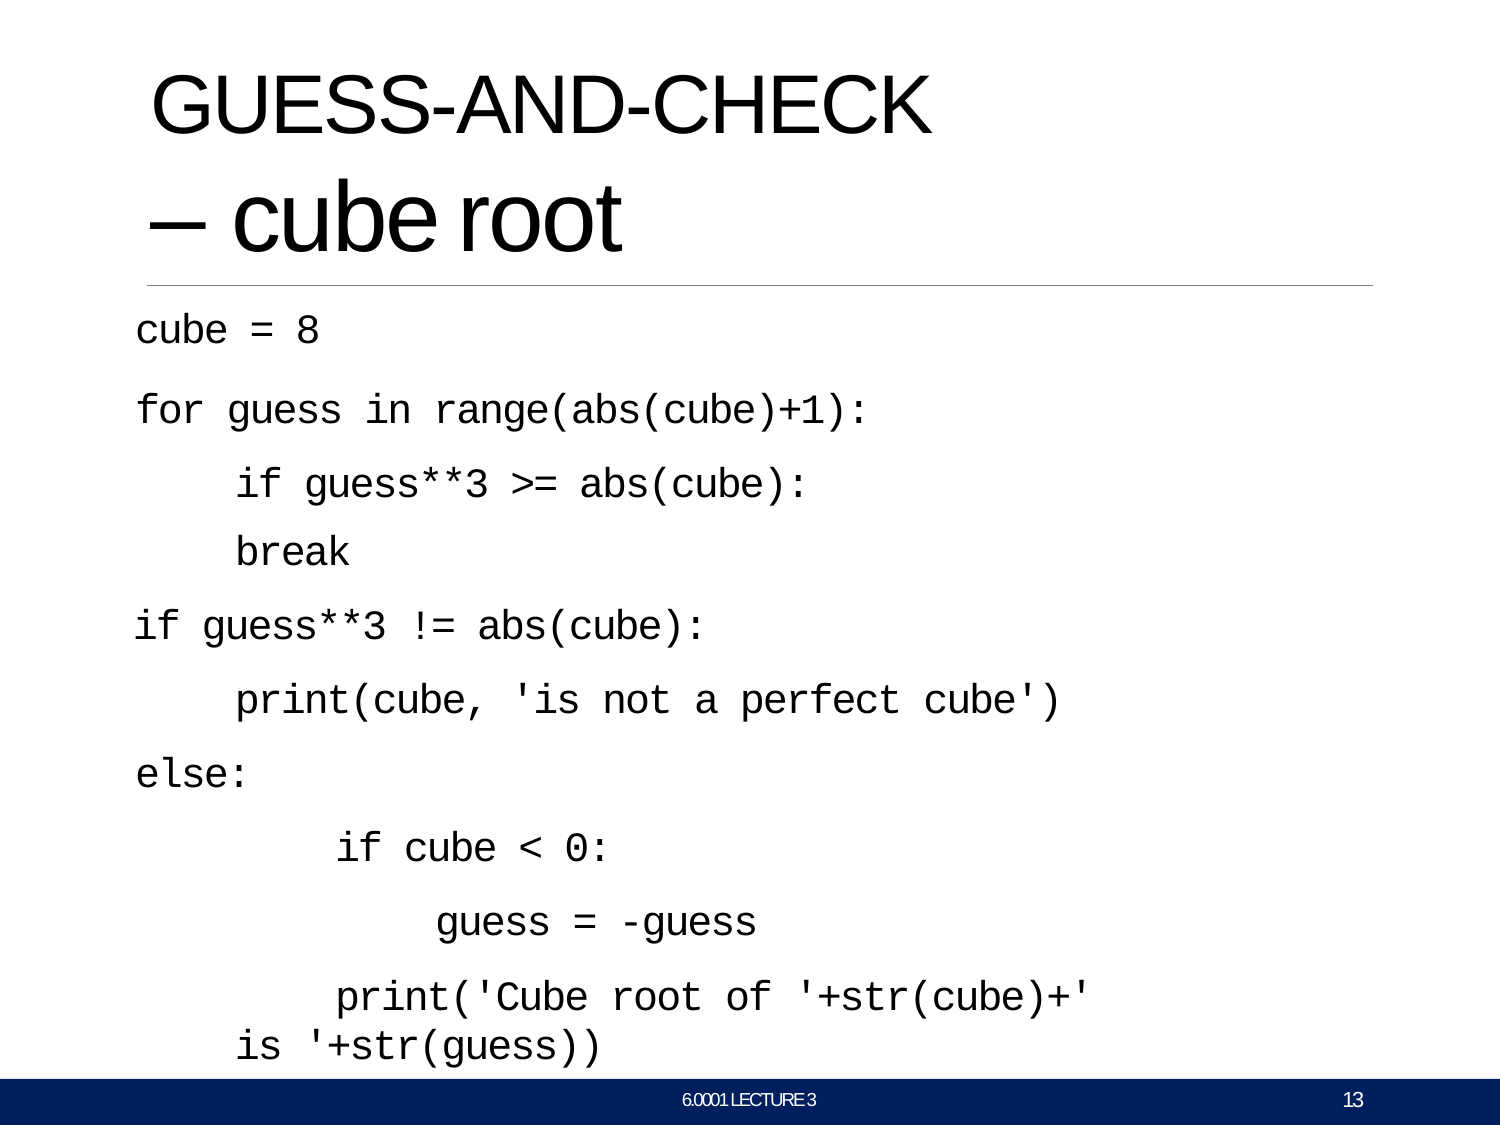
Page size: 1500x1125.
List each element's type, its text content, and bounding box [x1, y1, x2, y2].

slide_number 13 [1338, 1088, 1369, 1125]
text_box – cube root [147, 149, 625, 272]
footer 6.0001 LECTURE 3 [679, 1090, 821, 1125]
title GUESS-AND-CHECK [147, 47, 1063, 238]
text_box cube = 8 for guess in range(abs(cube)+1): if guess**3 >= abs(cube): break if guess**3 != abs(cube): print(cube, 'is not a perfect cube') else: if cube < 0: guess = -guess print('Cube root of '+str(cube)+' is '+str(guess)) [132, 275, 1488, 1069]
